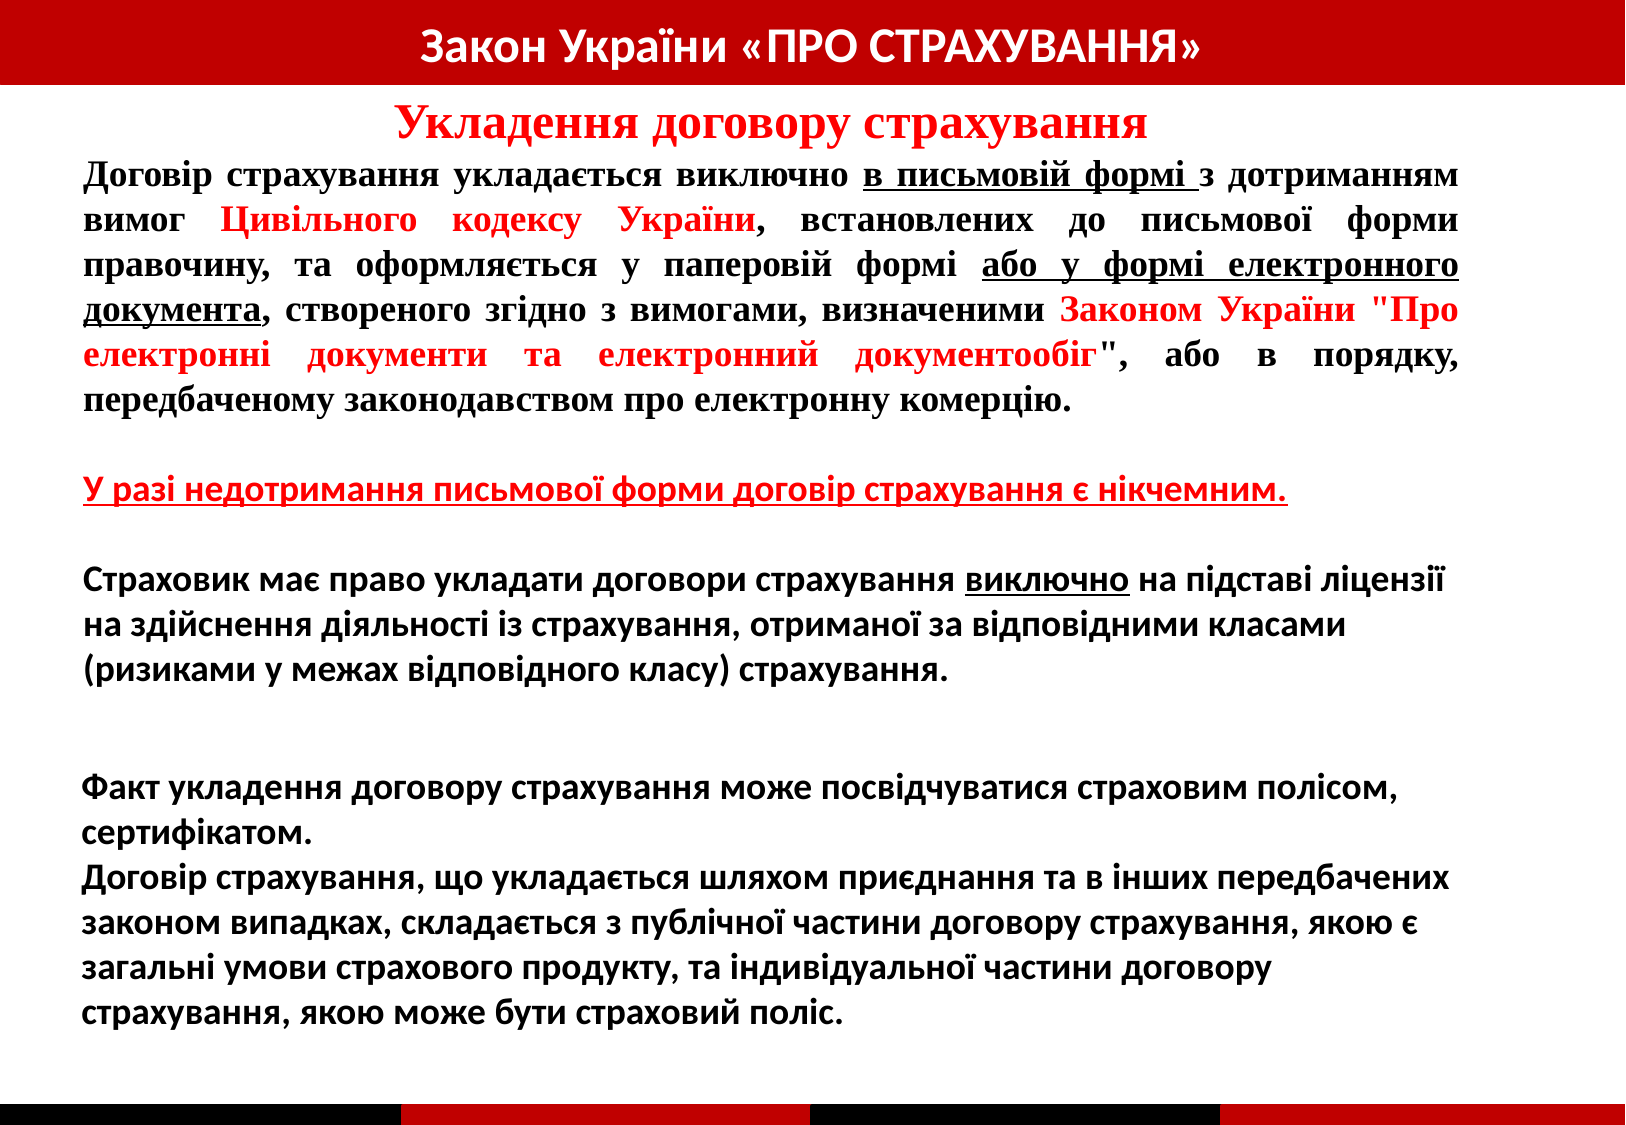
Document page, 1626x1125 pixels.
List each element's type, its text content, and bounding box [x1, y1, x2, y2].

text_box [0, 1104, 401, 1125]
text_box [1220, 1104, 1625, 1125]
text_box Факт укладення договору страхування може посвідчуватися страховим полісом, сертифікатом. Договір страхування, що укладається шляхом приєднання та в інших передбачених законом випадках, складається з публічної частини договору страхування, якою є загальні умови страхового продукту, та індивідуальної частини договору страхування, якою може бути страховий поліс. [66, 754, 1474, 1040]
text_box [401, 1104, 810, 1125]
text_box [810, 1104, 1220, 1125]
text_box Укладення договору страхування Договір страхування укладається виключно в письмовій формі з дотриманням вимог Цивільного кодексу України, встановлених до письмової форми правочину, та оформляється у паперовій формі або у формі електронного документа, створеного згідно з вимогами, визначеними Законом України "Про електронні документи та електронний документообіг", або в порядку, передбаченому законодавством про електронну комерцію. У разі недотримання письмової форми договір страхування є нікчемним. Страховик має право укладати договори страхування виключно на підставі ліцензії на здійснення діяльності із страхування, отриманої за відповідними класами (ризиками у межах відповідного класу) страхування. [68, 81, 1474, 742]
text_box Закон України «ПРО СТРАХУВАННЯ» [0, 0, 1625, 85]
